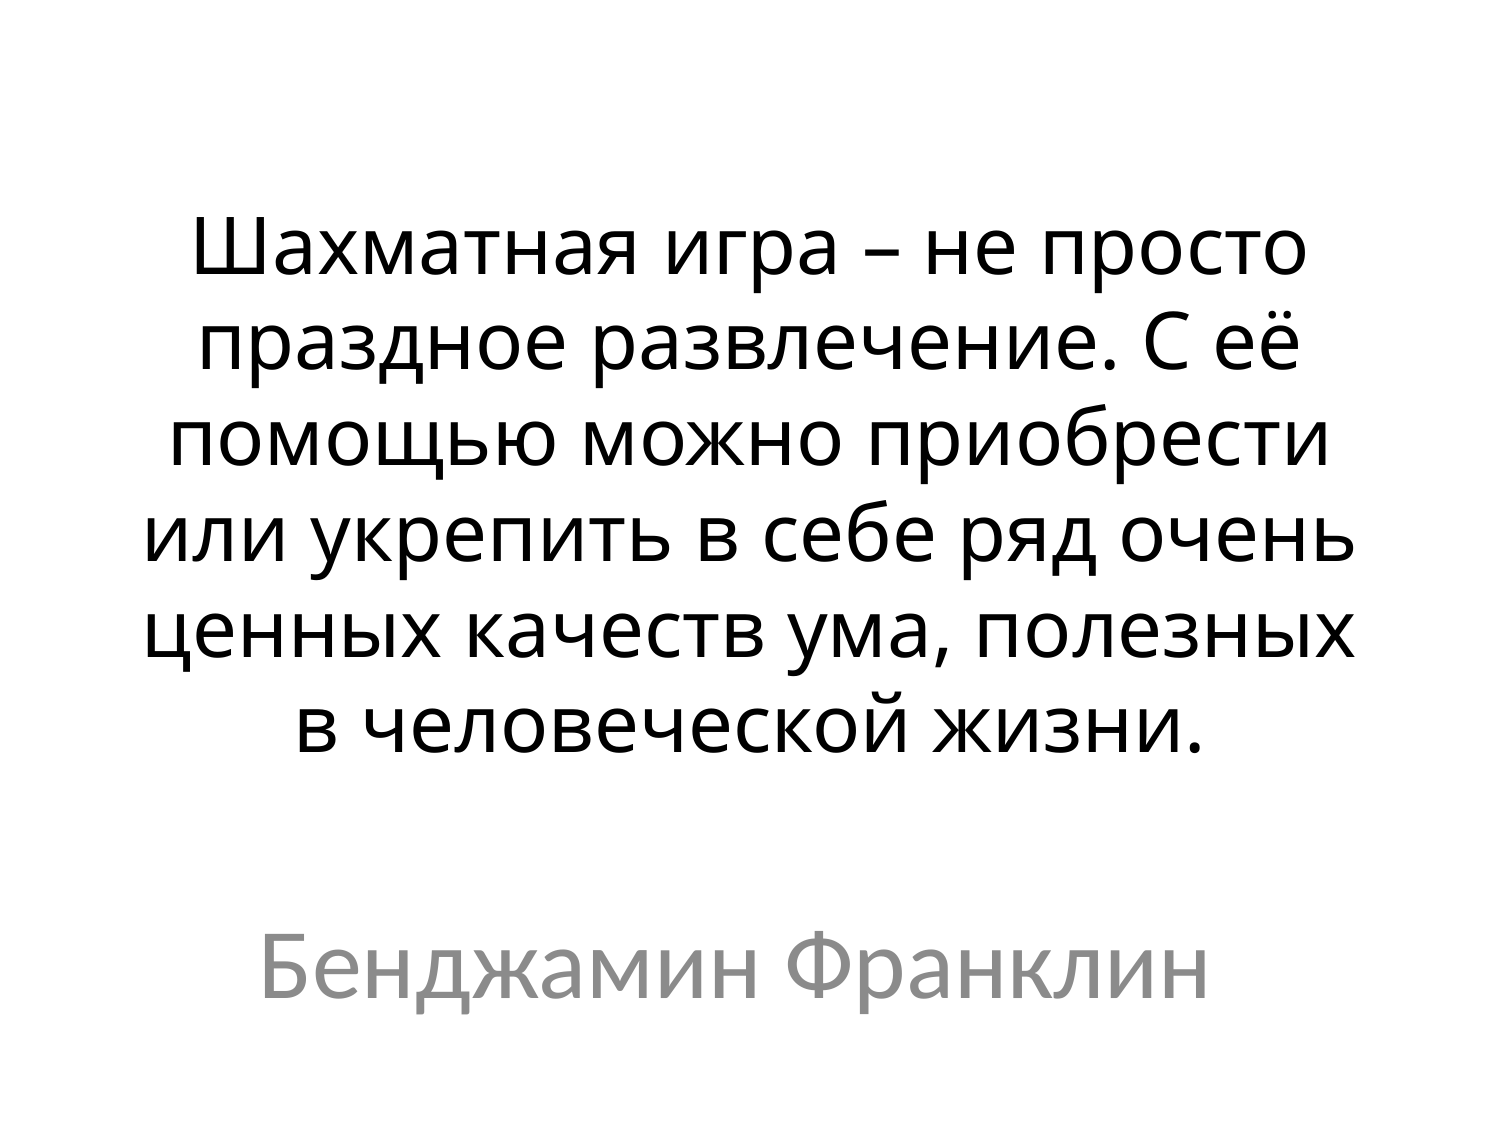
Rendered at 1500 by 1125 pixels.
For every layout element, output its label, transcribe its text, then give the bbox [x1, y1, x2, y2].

title Шахматная игра – не просто праздное развлечение. С её помощью можно приобрести или укрепить в себе ряд очень ценных качеств ума, полезных в человеческой жизни. [112, 46, 1388, 821]
subtitle Бенджамин Франклин [210, 890, 1261, 1061]
